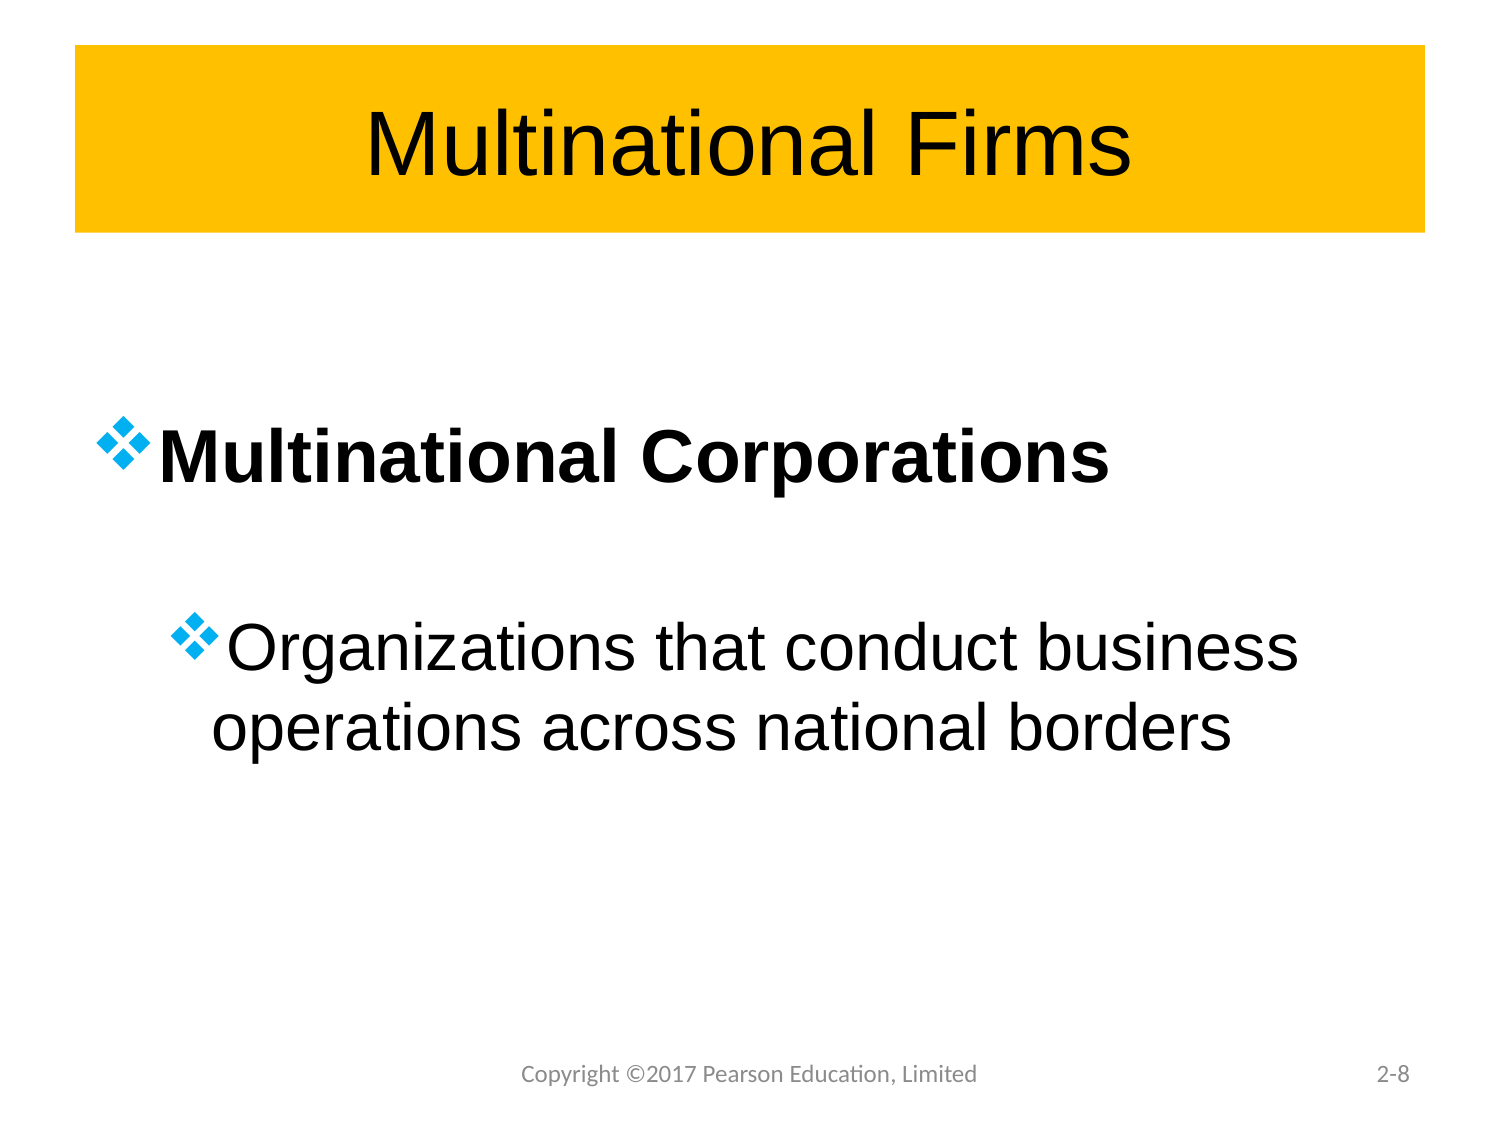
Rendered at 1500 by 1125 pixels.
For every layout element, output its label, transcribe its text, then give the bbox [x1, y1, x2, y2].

footer Copyright ©2017 Pearson Education, Limited [500, 1042, 1000, 1103]
list Multinational Corporations Organizations that conduct business operations across national borders [75, 399, 1425, 1005]
slide_number 2-8 [1074, 1042, 1425, 1103]
title Multinational Firms [75, 45, 1425, 233]
